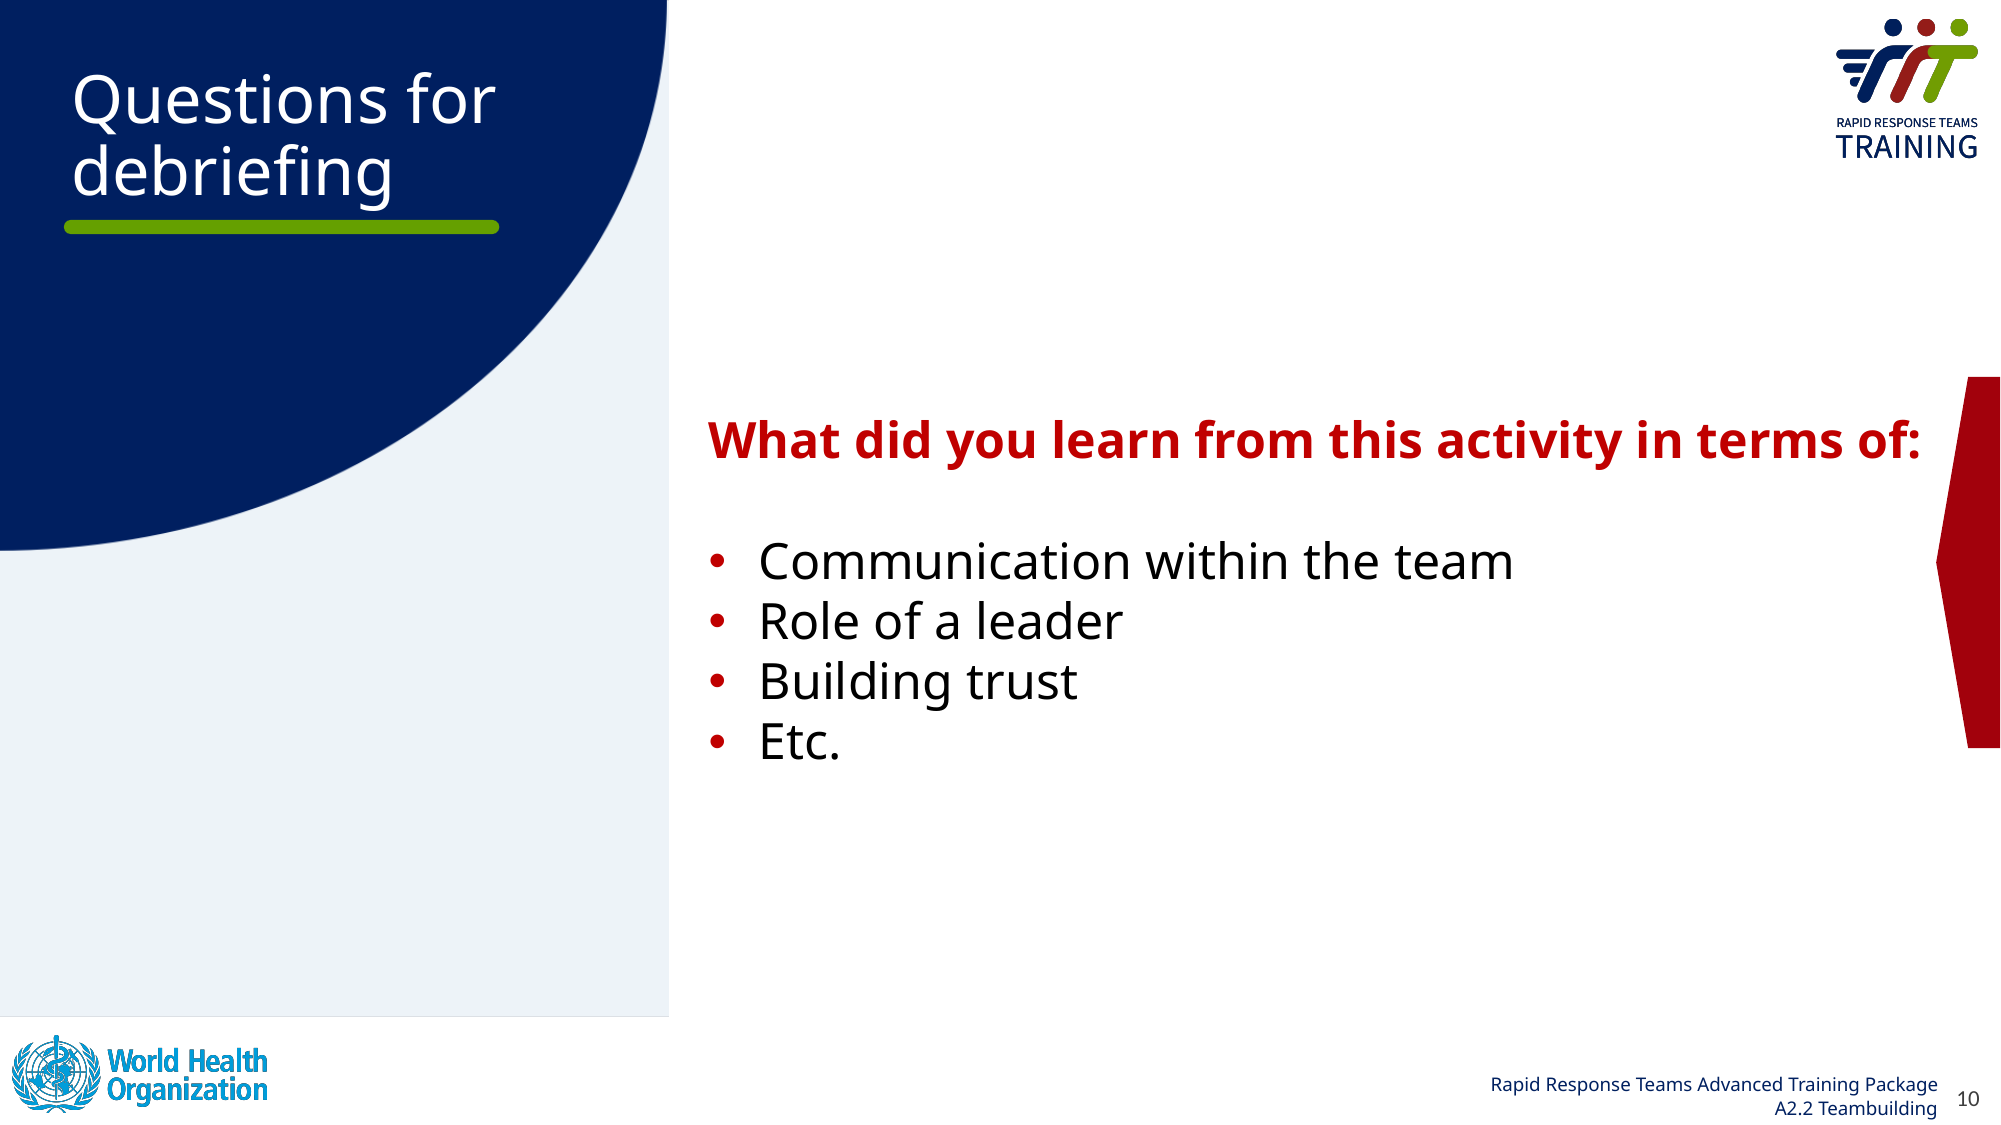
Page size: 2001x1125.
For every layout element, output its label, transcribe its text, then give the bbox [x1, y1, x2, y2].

picture [40, 1062, 47, 1070]
title Questions for debriefing [63, 0, 600, 298]
picture [30, 1083, 37, 1091]
picture [50, 1108, 62, 1113]
picture [36, 1088, 78, 1105]
picture [34, 1054, 43, 1078]
picture [12, 1035, 54, 1068]
picture [24, 1054, 36, 1087]
picture [71, 1053, 90, 1091]
picture [12, 1083, 48, 1113]
picture [46, 1056, 54, 1062]
list What did you learn from this activity in terms of: Communication within the team Role of a leader Building trust Etc. [700, 137, 1937, 1049]
picture [0, 0, 669, 1018]
picture [59, 1035, 267, 1113]
picture [1835, 19, 1978, 167]
picture [22, 1062, 26, 1077]
